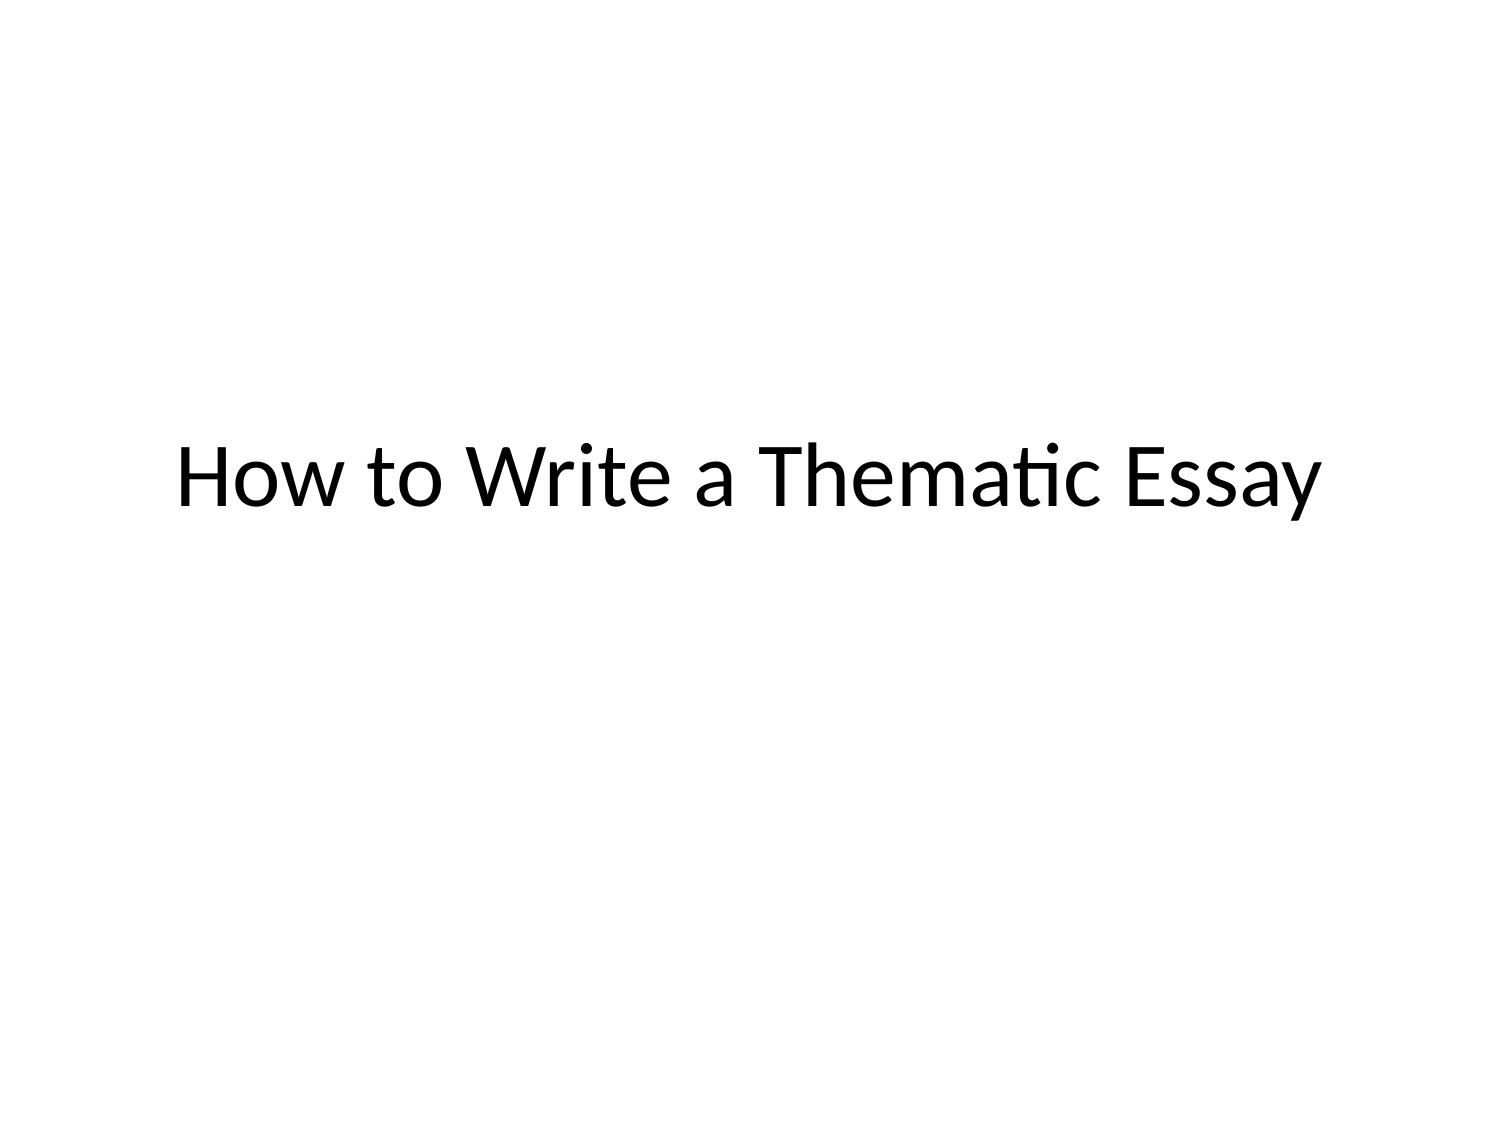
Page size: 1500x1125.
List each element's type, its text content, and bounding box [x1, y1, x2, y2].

title How to Write a Thematic Essay [112, 349, 1388, 591]
